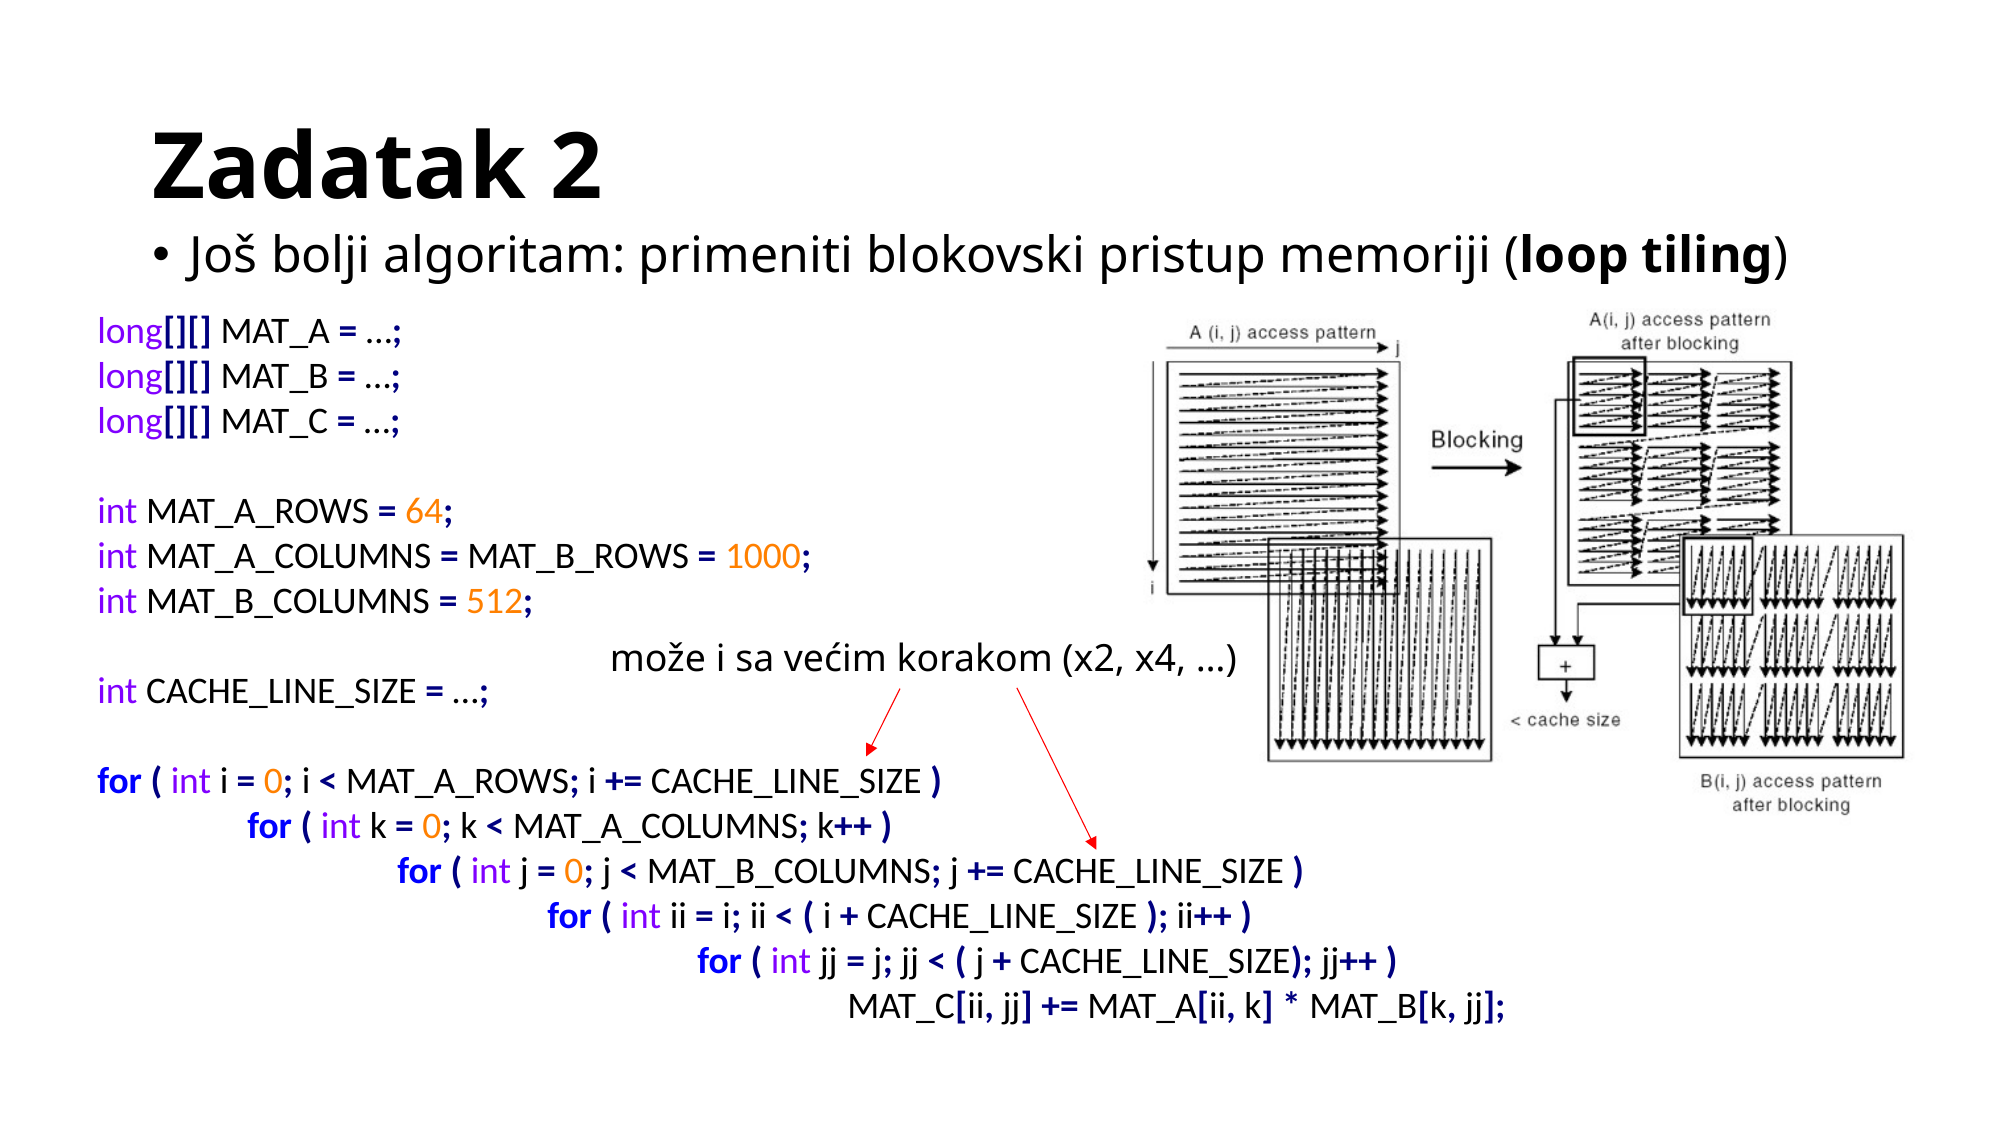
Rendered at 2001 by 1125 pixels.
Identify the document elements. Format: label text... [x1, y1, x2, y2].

picture [1133, 298, 1918, 827]
text_box long[][] MAT_A = …; long[][] MAT_B = …; long[][] MAT_C = …; int MAT_A_ROWS = 64; int MAT_A_COLUMNS = MAT_B_ROWS = 1000; int MAT_B_COLUMNS = 512; int CACHE_LINE_SIZE = …; for ( int i = 0; i < MAT_A_ROWS; i += CACHE_LINE_SIZE ) for ( int k = 0; k < MAT_A_COLUMNS; k++ ) for ( int j = 0; j < MAT_B_COLUMNS; j += CACHE_LINE_SIZE ) for ( int ii = i; ii < ( i + CACHE_LINE_SIZE ); ii++ ) for ( int jj = j; jj < ( j + CACHE_LINE_SIZE); jj++ ) MAT_C[ii, jj] += MAT_A[ii, k] * MAT_B[k, jj]; [82, 298, 1575, 1079]
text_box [1016, 687, 1097, 850]
text_box može i sa većim korakom (x2, x4, …) [595, 631, 1133, 689]
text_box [866, 688, 900, 757]
title Zadatak 2 [137, 59, 1863, 221]
list Još bolji algoritam: primeniti blokovski pristup memoriji (loop tiling) [137, 221, 1955, 316]
